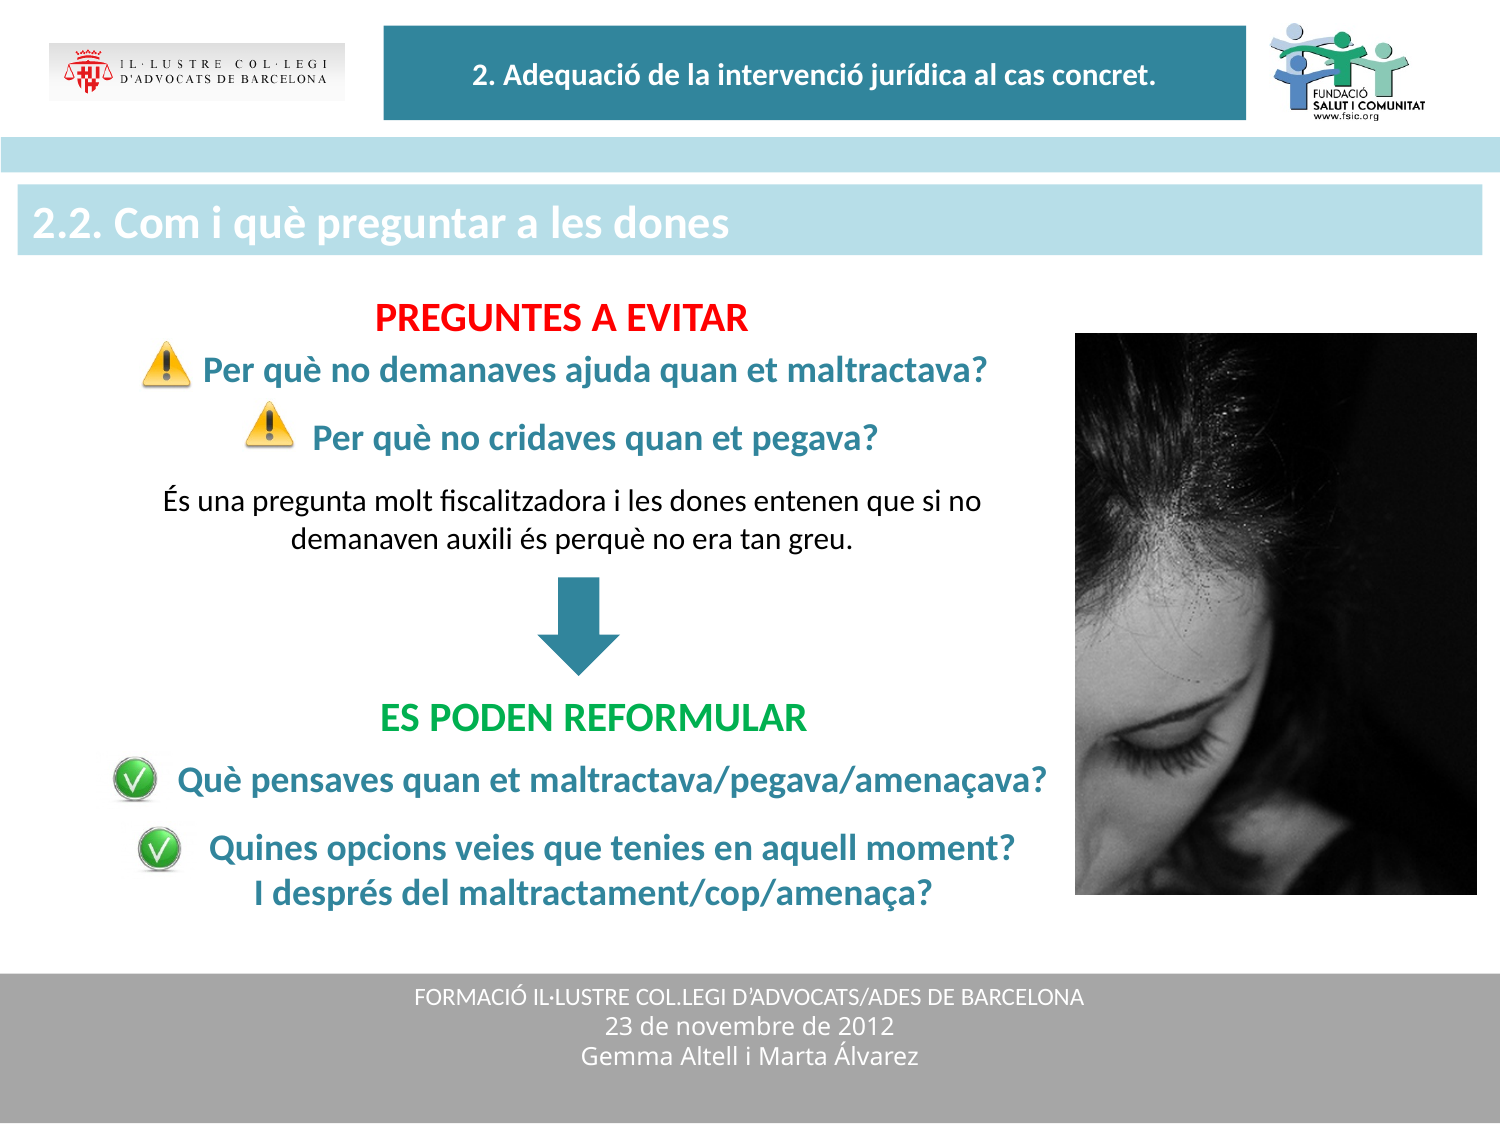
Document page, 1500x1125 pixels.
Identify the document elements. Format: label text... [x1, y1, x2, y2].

text_box 2. Adequació de la intervenció jurídica al cas concret. [383, 25, 1247, 121]
picture [48, 43, 346, 101]
picture [96, 751, 173, 809]
picture [1075, 332, 1477, 895]
text_box ES PODEN REFORMULAR Què pensaves quan et maltractava/pegava/amenaçava? Quines opcions veies que tenies en aquell moment? I després del maltractament/cop/amenaça? [95, 682, 1093, 920]
text_box Per què no demanaves ajuda quan et maltractava? Per què no cridaves quan et pegava? És una pregunta molt fiscalitzadora i les dones entenen que si no demanaven auxili és perquè no era tan greu. [100, 338, 1046, 563]
text_box FORMACIÓ IL·LUSTRE COL.LEGI D’ADVOCATS/ADES DE BARCELONA 23 de novembre de 2012 Gemma Altell i Marta Álvarez [0, 973, 1500, 1124]
picture [139, 337, 194, 392]
text_box [537, 577, 621, 676]
text_box 2.2. Com i què preguntar a les dones [17, 184, 1483, 256]
picture [241, 397, 296, 452]
text_box [0, 137, 1500, 173]
picture [121, 821, 198, 879]
text_box PREGUNTES A EVITAR [360, 281, 1046, 338]
picture [1269, 22, 1425, 121]
